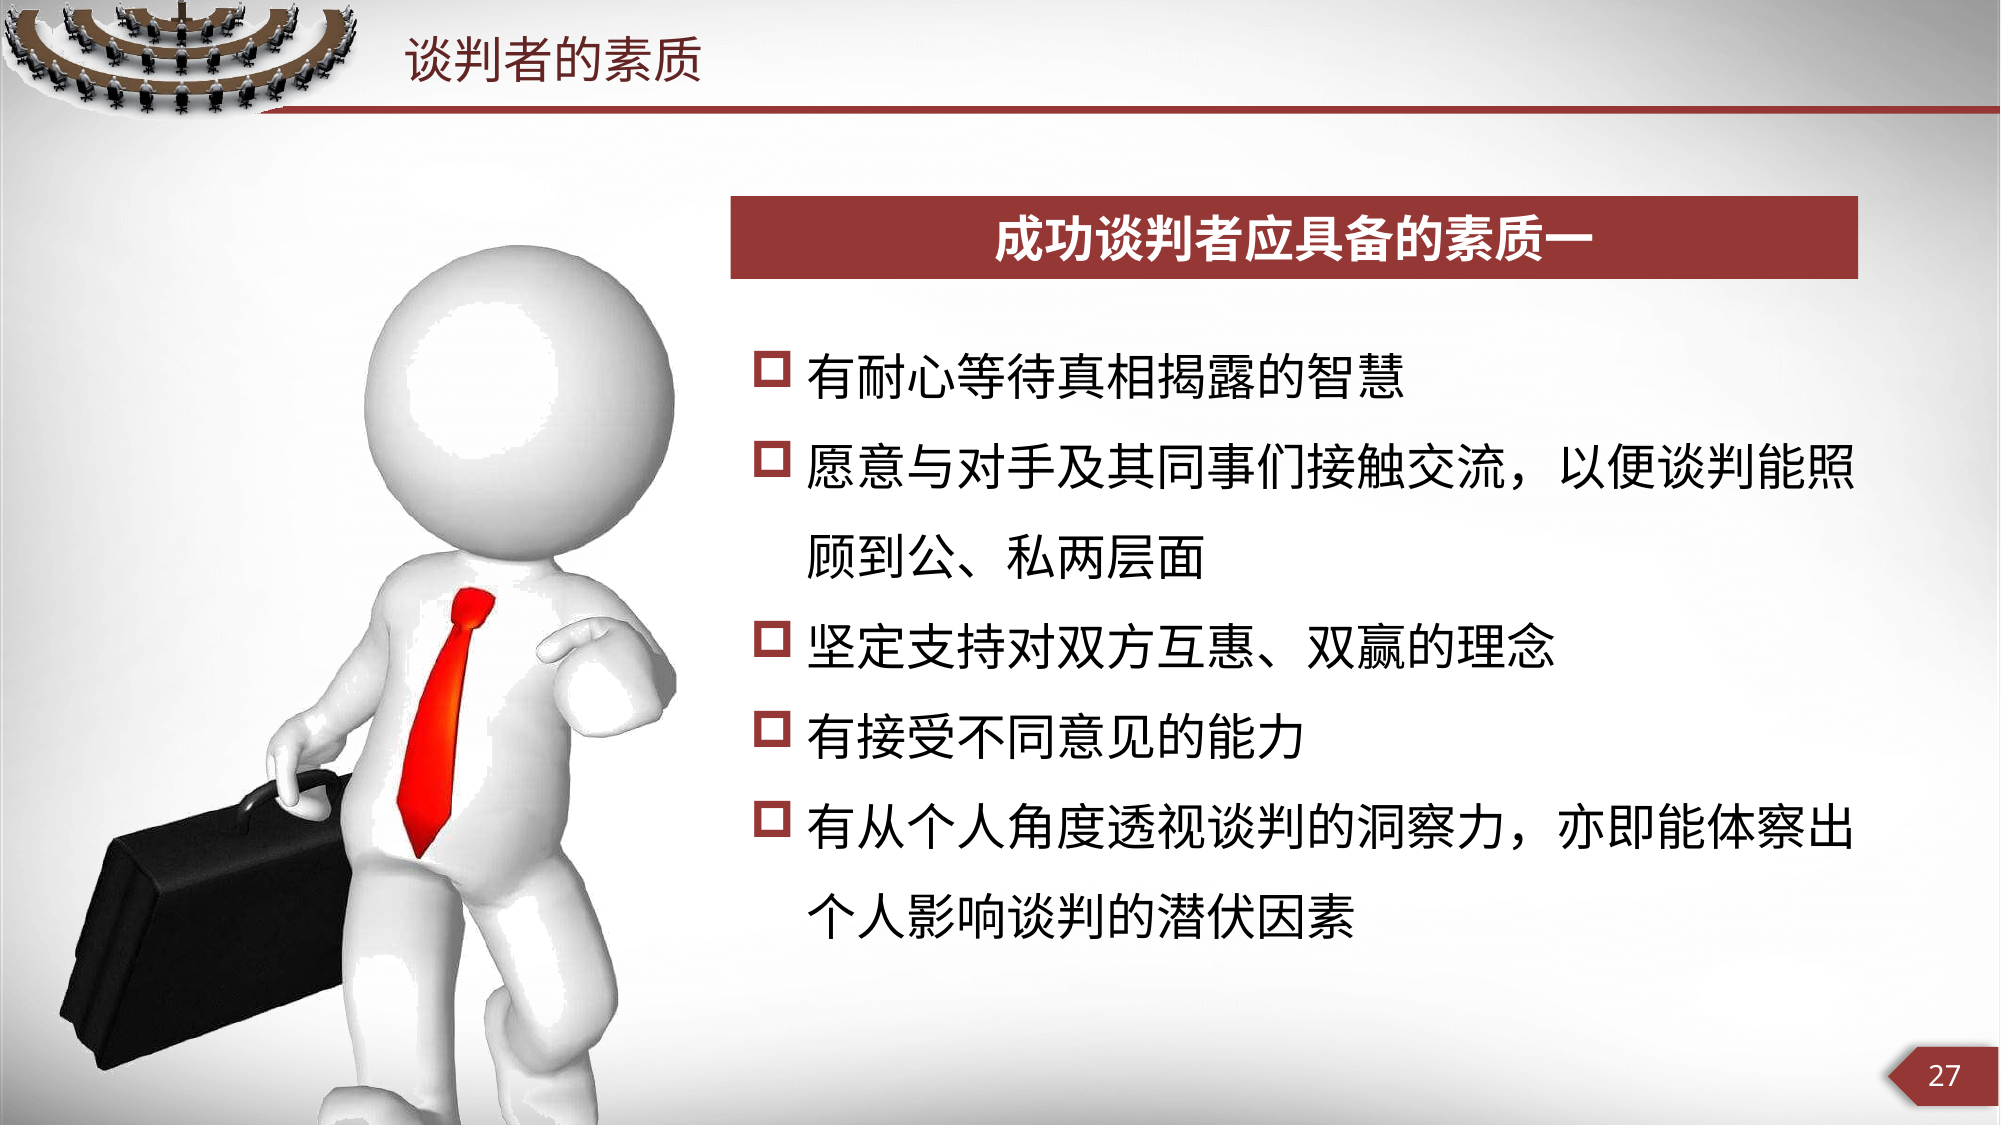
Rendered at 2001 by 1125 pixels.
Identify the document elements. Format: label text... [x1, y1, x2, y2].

picture [0, 0, 2001, 1125]
list 谈判者的素质 [388, 11, 1074, 107]
text_box 有耐心等待真相揭露的智慧 愿意与对手及其同事们接触交流，以便谈判能照顾到公、私两层面 坚定支持对双方互惠、双赢的理念 有接受不同意见的能力 有从个人角度透视谈判的洞察力，亦即能体察出个人影响谈判的潜伏因素 [735, 308, 1912, 953]
slide_number 27 [1889, 1046, 2000, 1107]
text_box 成功谈判者应具备的素质一 [730, 196, 1859, 279]
